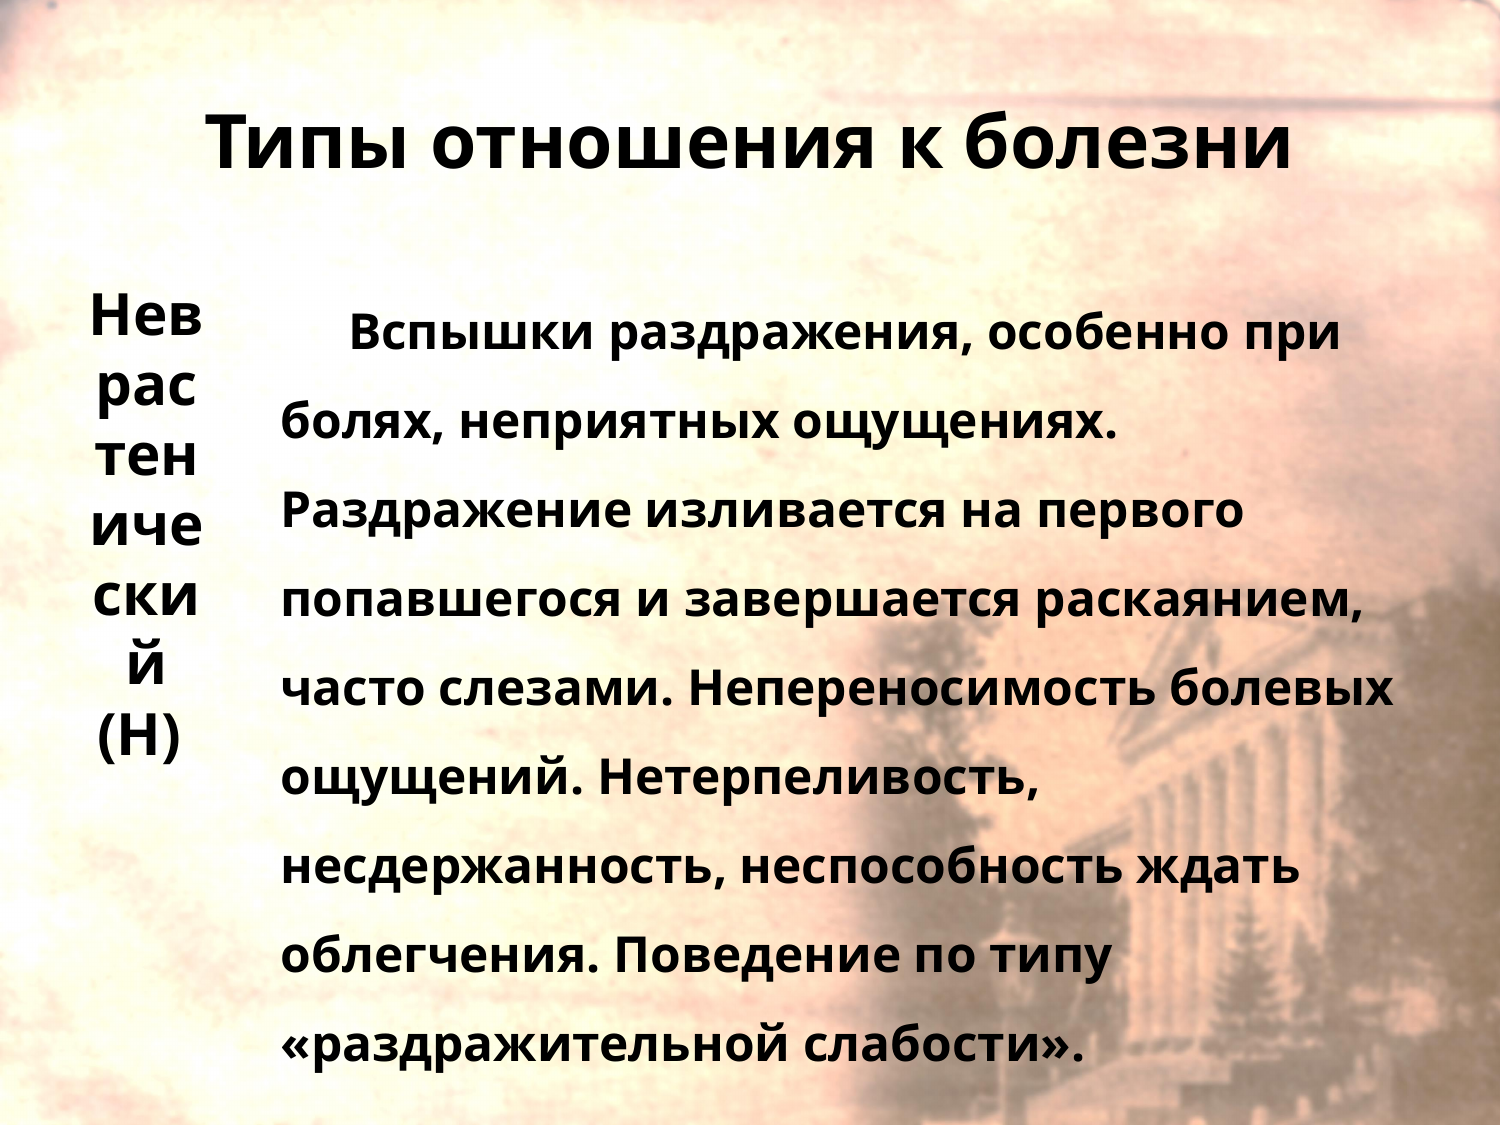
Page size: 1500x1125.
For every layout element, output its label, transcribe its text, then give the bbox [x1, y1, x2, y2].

list Вспышки раздражения, особенно при болях, неприятных ощущениях. Раздражение изливается на первого попавшегося и завершается раскаянием, часто слезами. Непереносимость болевых ощущений. Нетерпеливость, несдержанность, неспособность ждать облегчения. Поведение по типу «раздражительной слабости». [265, 262, 1425, 1083]
list Неврастенический (Н) [75, 262, 219, 1005]
picture [0, 0, 1500, 1125]
title Типы отношения к болезни [75, 45, 1425, 233]
